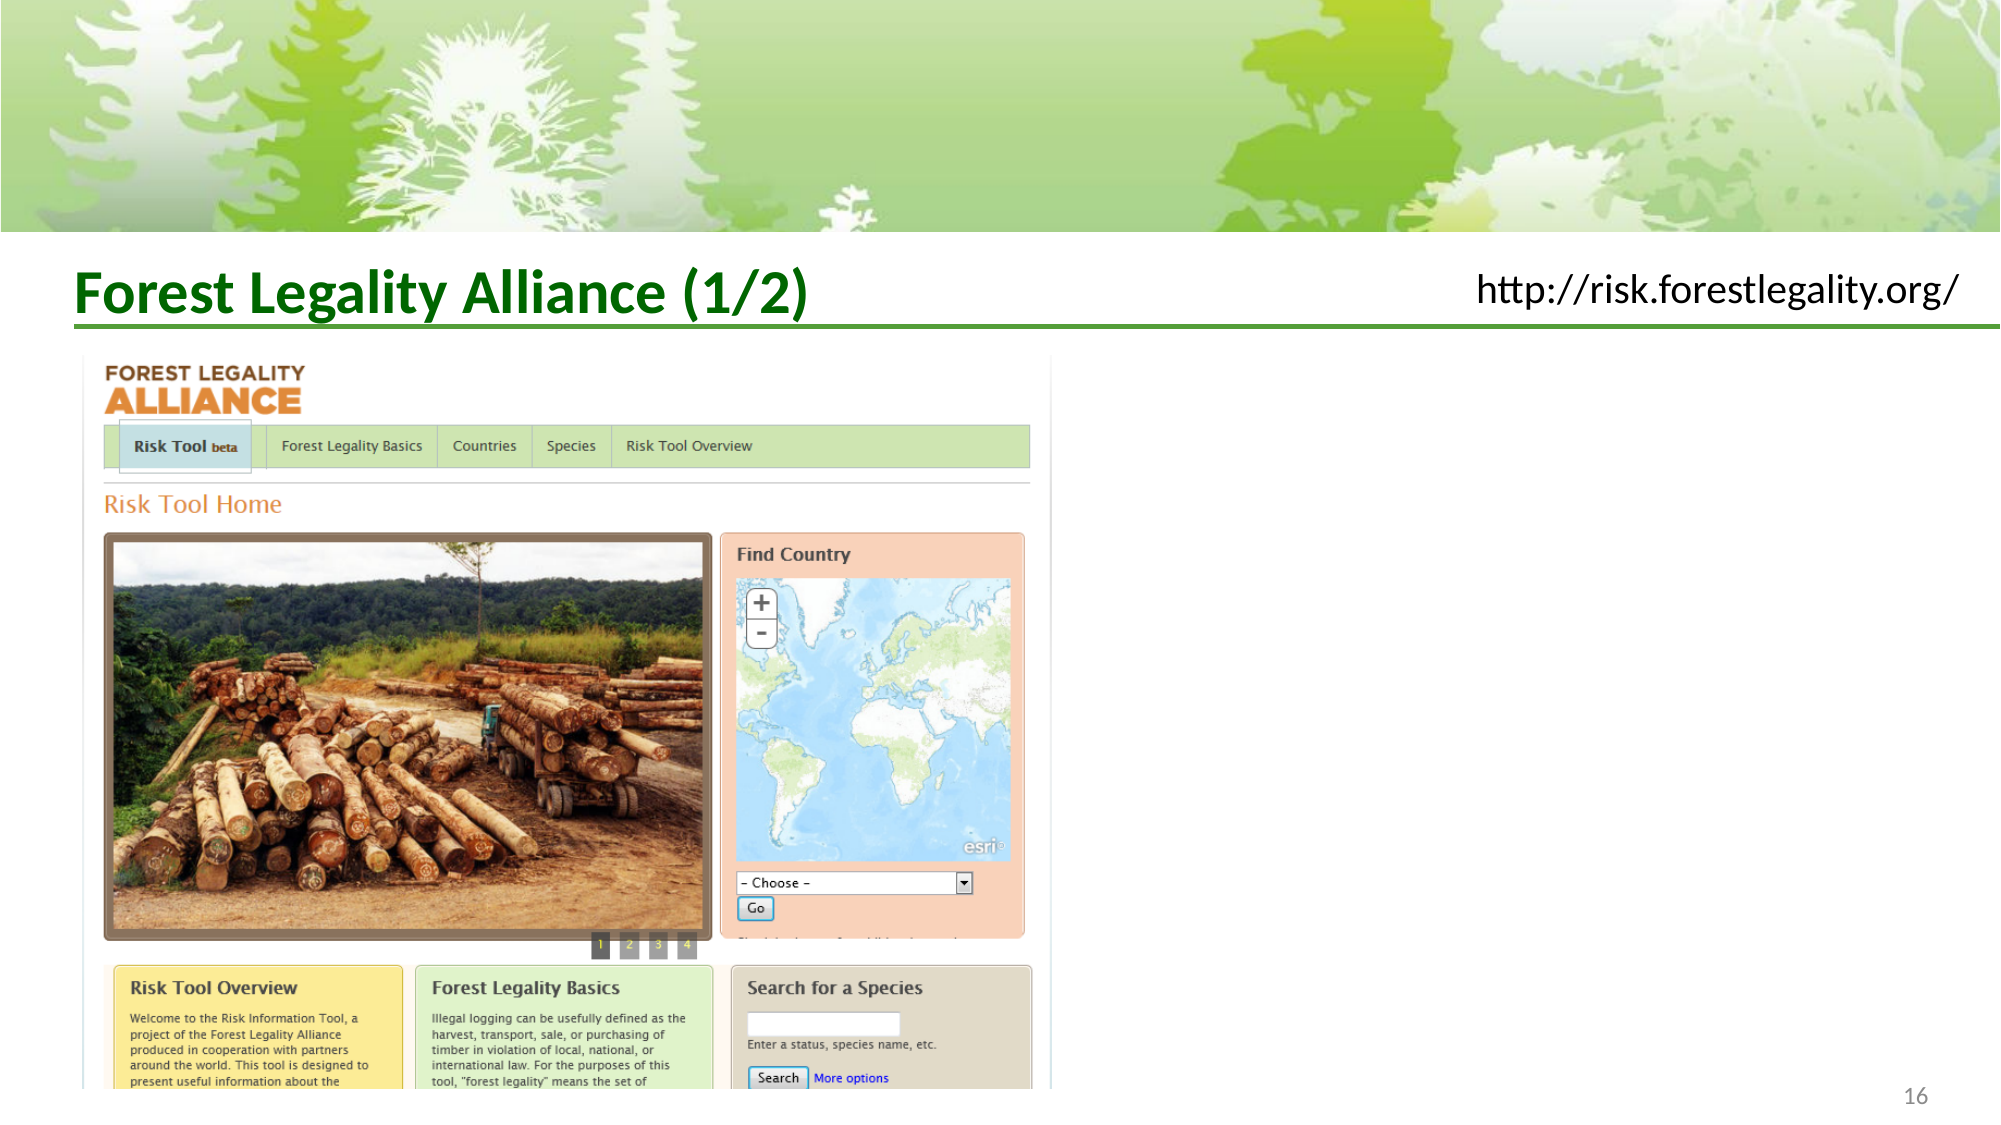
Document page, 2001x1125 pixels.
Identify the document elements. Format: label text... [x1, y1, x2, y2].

text_box http://risk.forestlegality.org/ [1461, 253, 2000, 319]
title Forest Legality Alliance (1/2) [59, 199, 1410, 387]
picture [0, 0, 2000, 232]
picture [82, 355, 1052, 1090]
slide_number 16 [1493, 1065, 1944, 1125]
